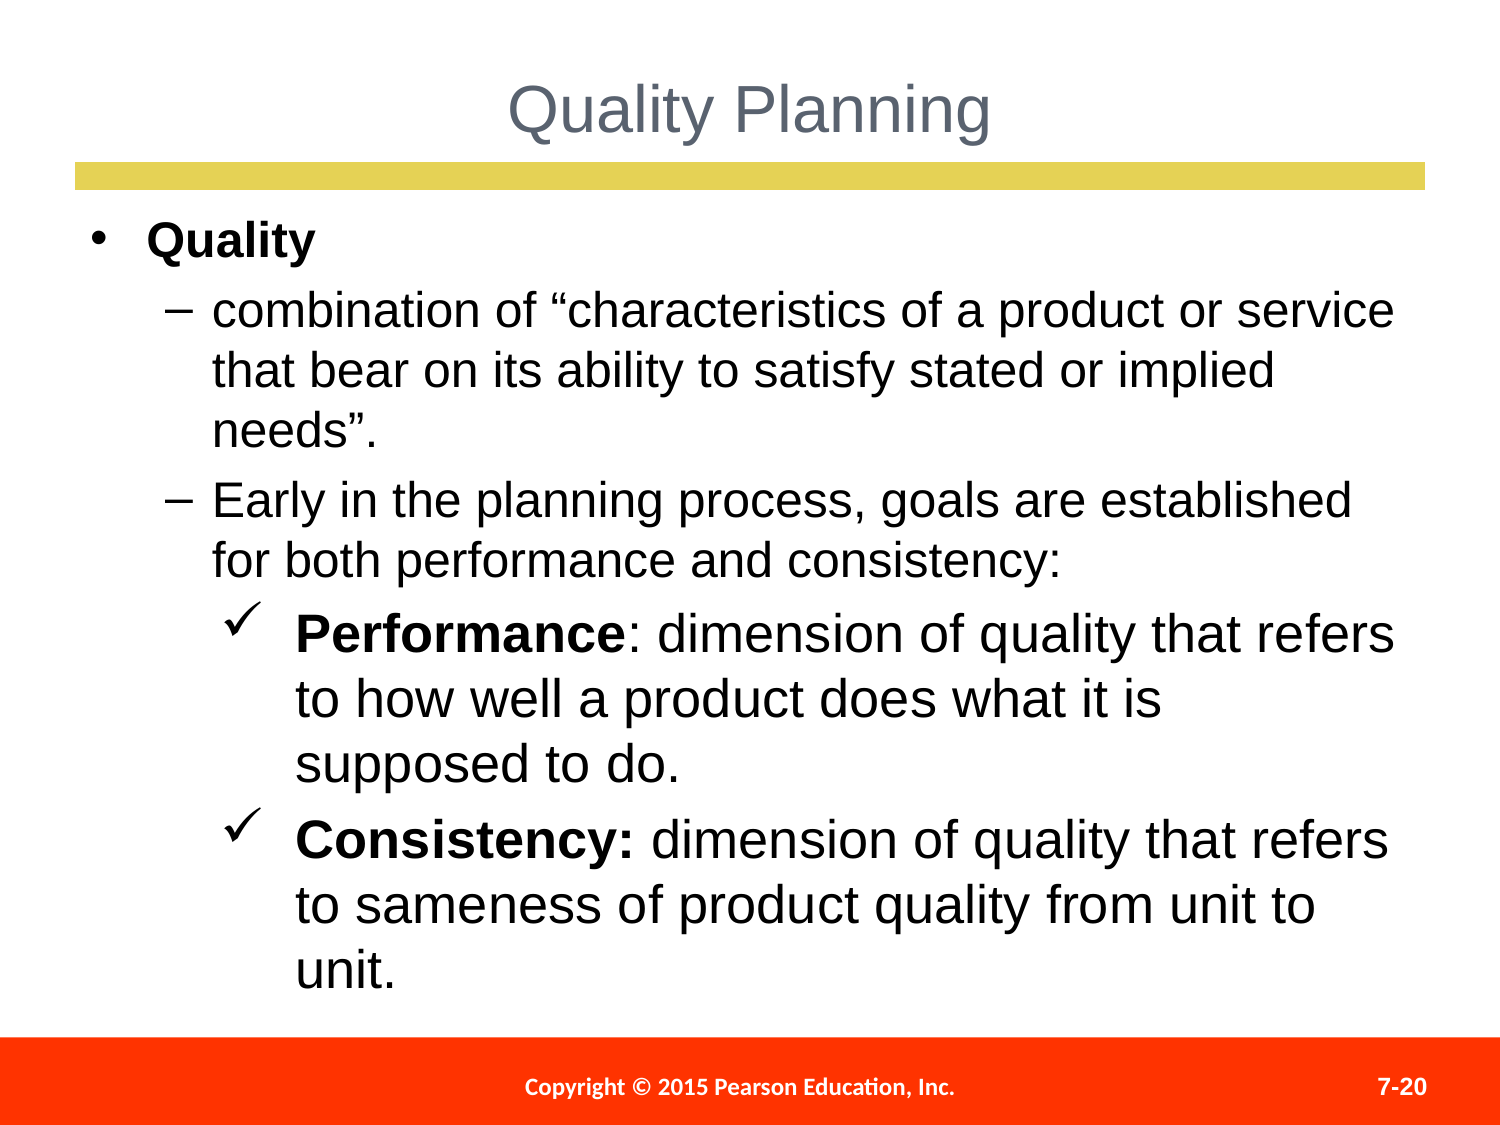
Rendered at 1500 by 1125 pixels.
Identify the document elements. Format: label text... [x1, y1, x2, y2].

title Quality Planning [74, 12, 1426, 199]
list Quality combination of “characteristics of a product or service that bear on its ability to satisfy stated or implied needs”. Early in the planning process, goals are established for both performance and consistency: Performance: dimension of quality that refers to how well a product does what it is supposed to do. Consistency: dimension of quality that refers to sameness of product quality from unit to unit. [74, 199, 1426, 1006]
